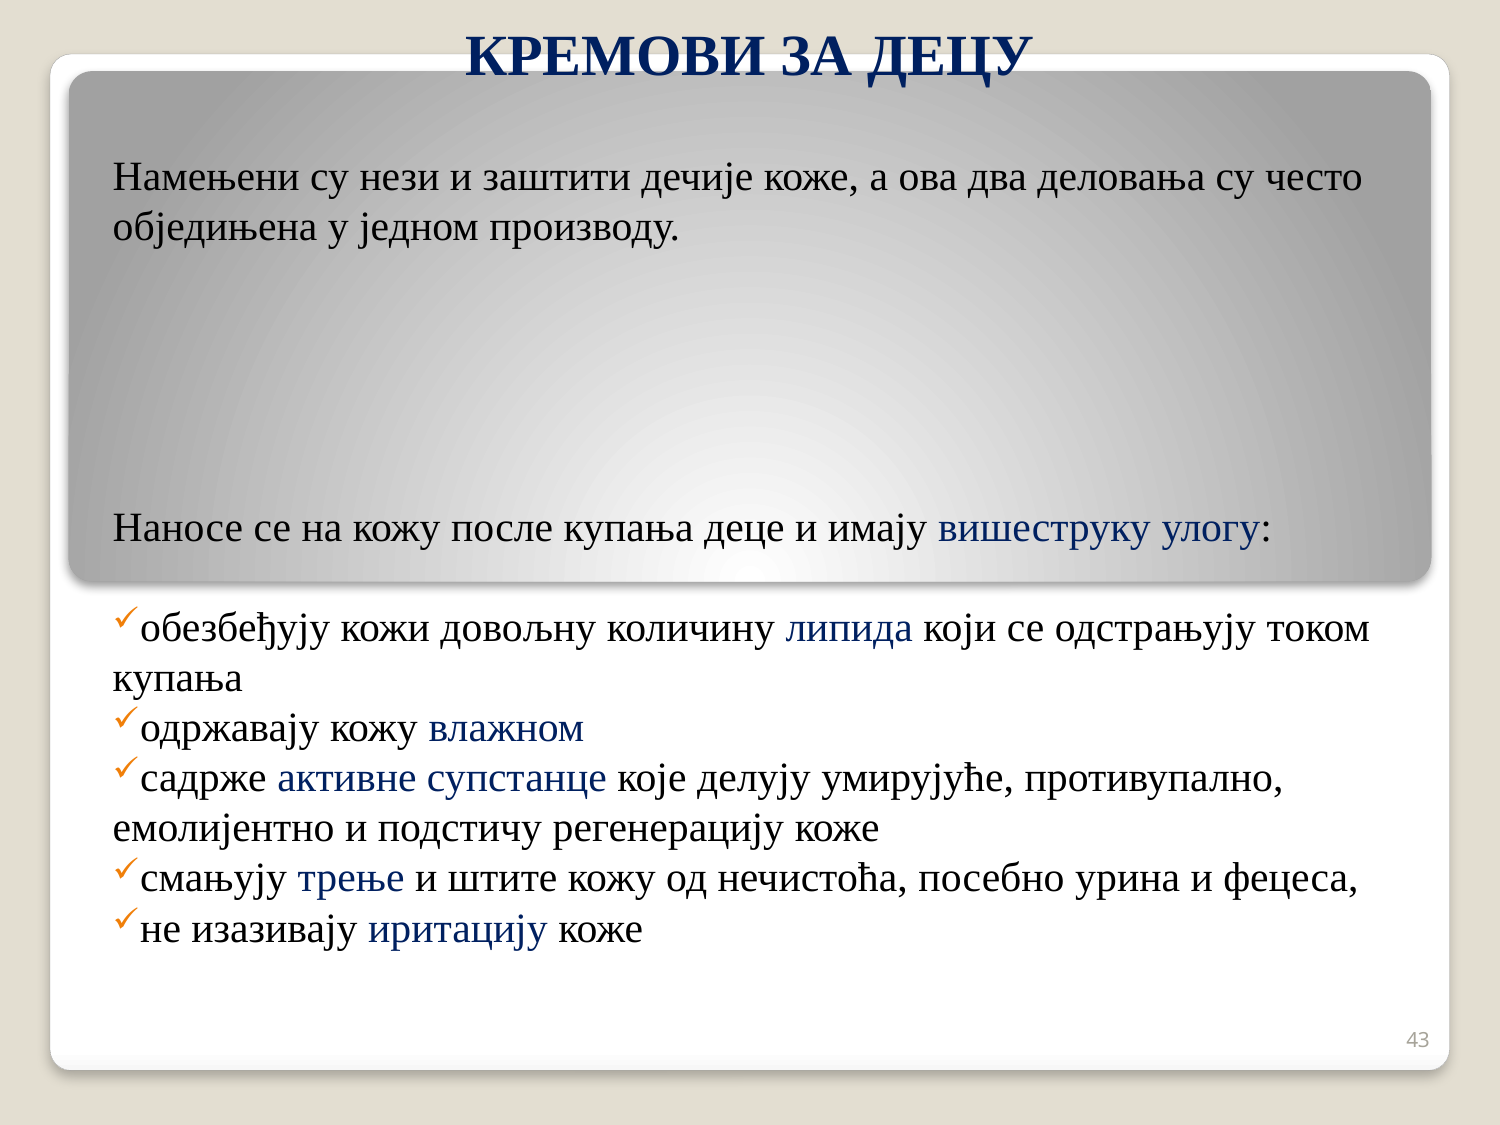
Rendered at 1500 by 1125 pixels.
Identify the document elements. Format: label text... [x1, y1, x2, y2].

title КРЕМОВИ ЗА ДЕЦУ [112, 0, 1388, 95]
slide_number 43 [1369, 1002, 1445, 1063]
subtitle Намењени су нези и заштити дечије коже, а ова два деловања су често обједињена у једном производу. Наносе се на кожу после купања деце и имају вишеструку улогу: обезбеђују кожи довољну количину липида који се одстрањују током купања одржавају кожу влажном садрже активне супстанце које делују умирујуће, противупално, емолијентно и подстичу регенерацију коже смањују трење и штите кожу од нечистоћа, посебно урина и фецеса, не изазивају иритацију коже [76, 149, 1424, 1125]
